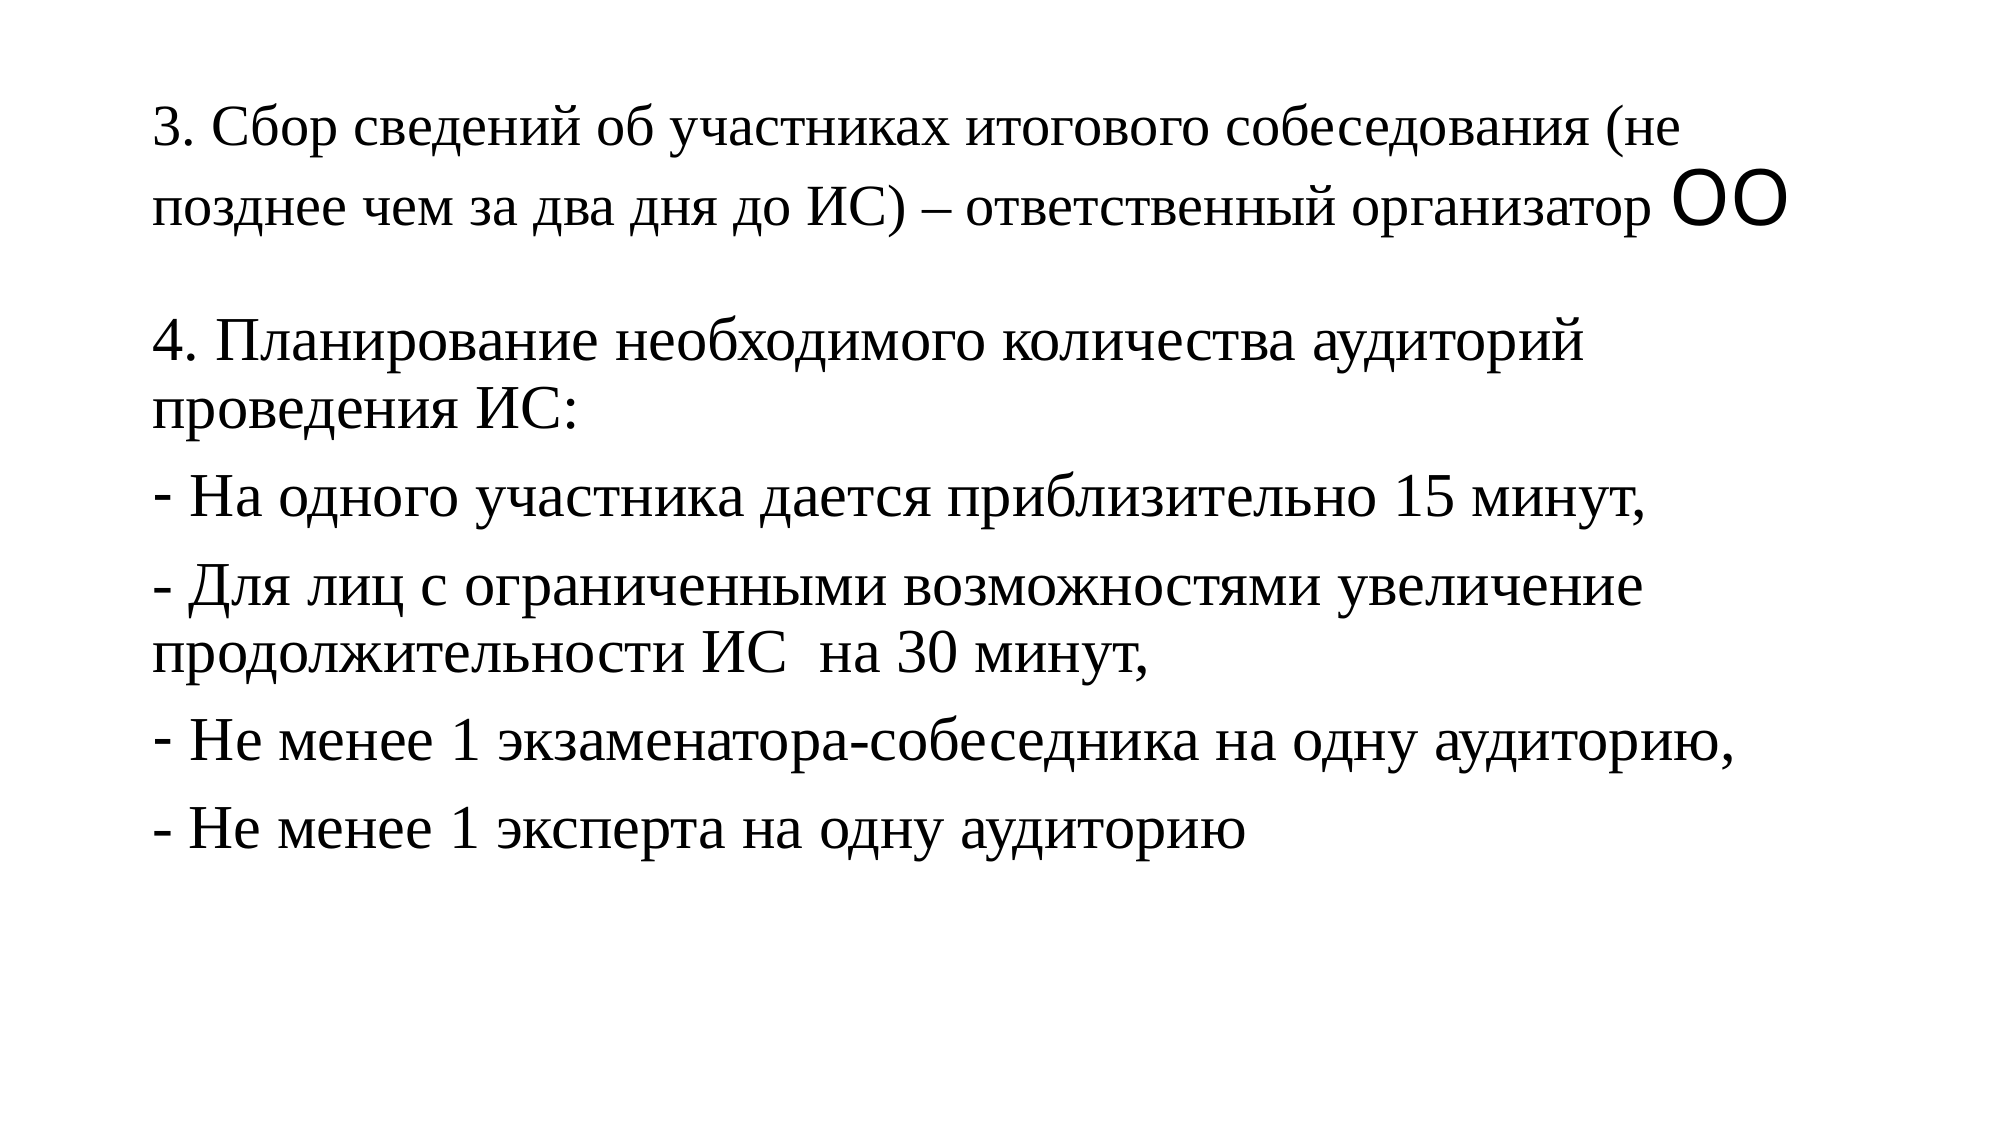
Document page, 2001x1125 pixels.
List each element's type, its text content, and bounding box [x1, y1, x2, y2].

list 4. Планирование необходимого количества аудиторий проведения ИС: На одного участника дается приблизительно 15 минут, - Для лиц с ограниченными возможностями увеличение продолжительности ИС на 30 минут, Не менее 1 экзаменатора-собеседника на одну аудиторию, - Не менее 1 эксперта на одну аудиторию [137, 299, 1863, 1014]
title 3. Сбор сведений об участниках итогового собеседования (не позднее чем за два дня до ИС) – ответственный организатор ОО [137, 59, 1863, 278]
